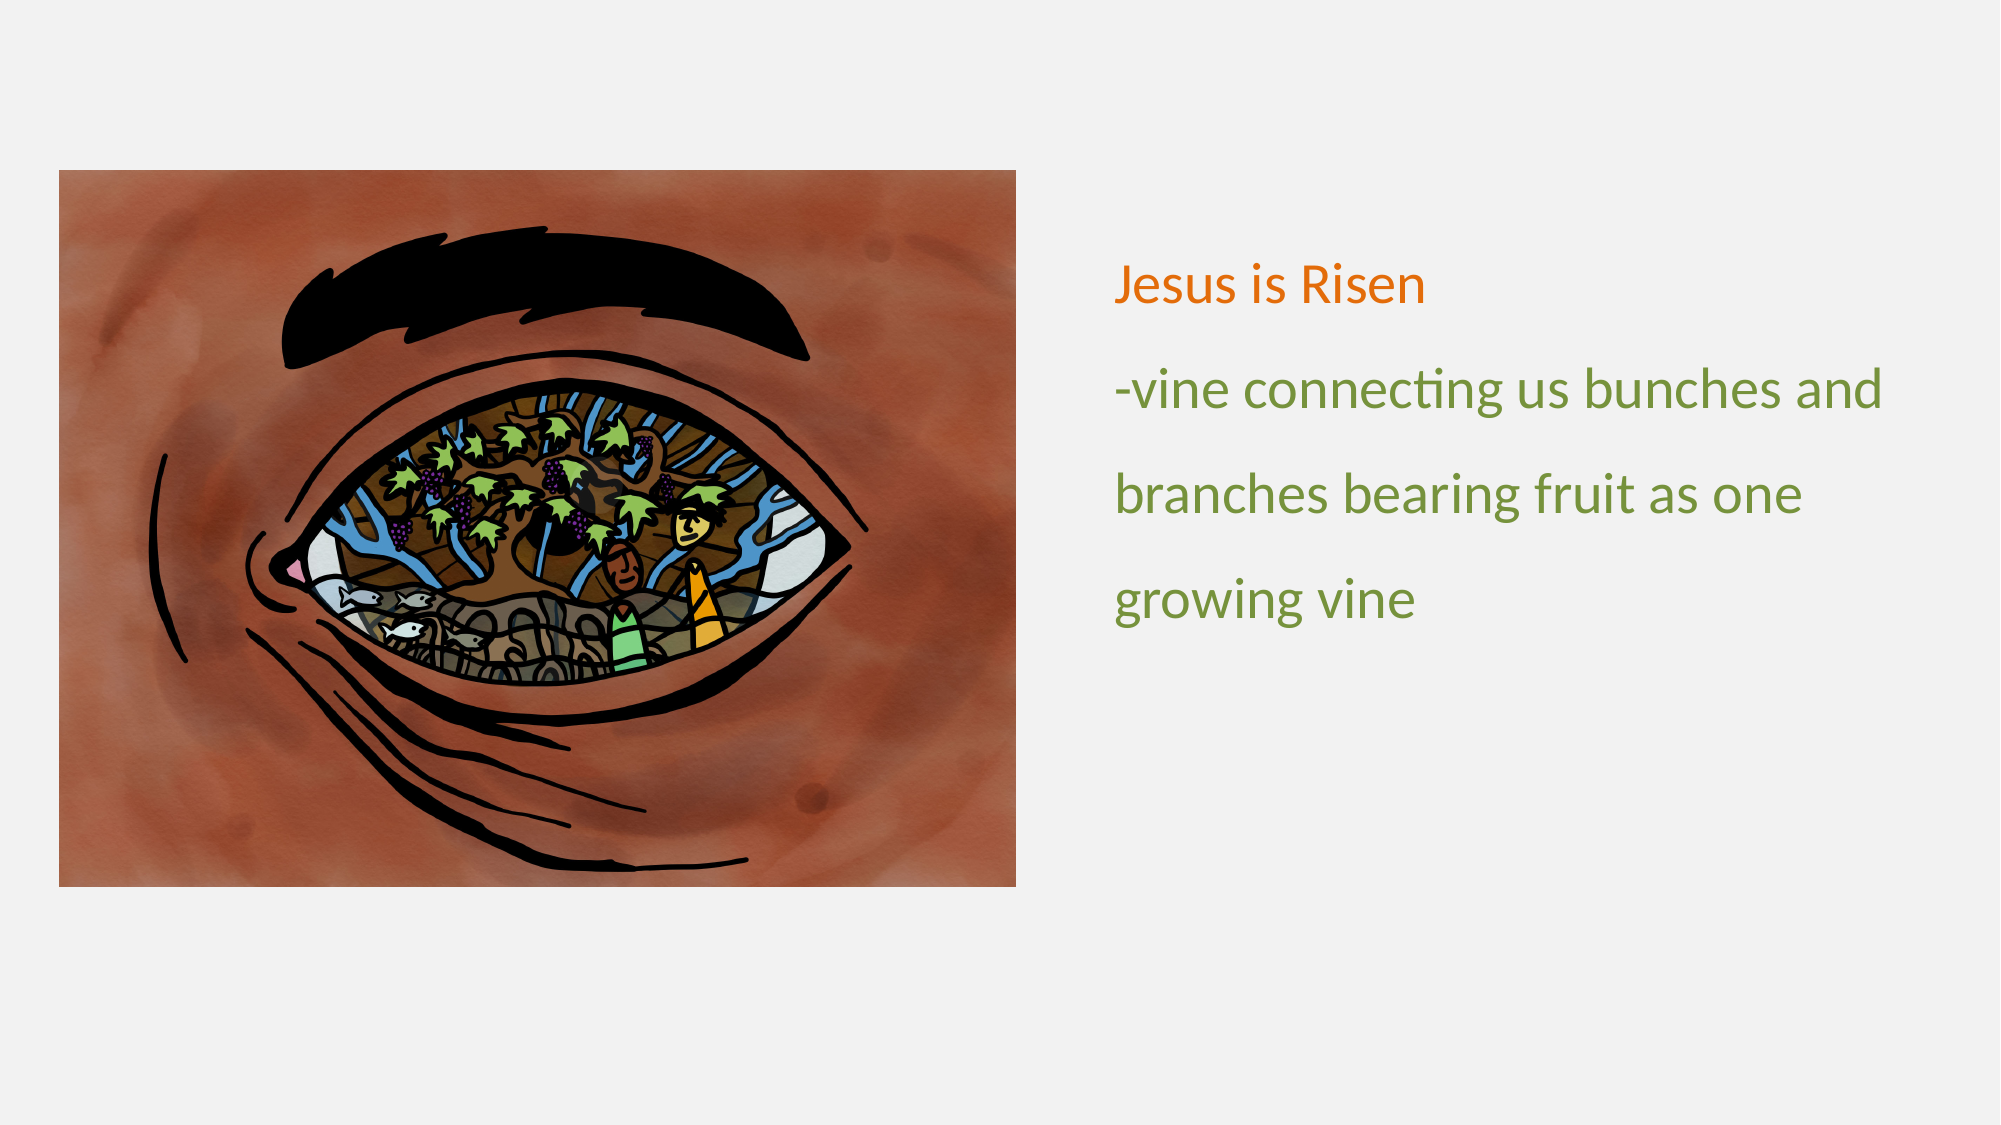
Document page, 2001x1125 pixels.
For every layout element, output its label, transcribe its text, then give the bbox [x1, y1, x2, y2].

picture [59, 170, 1016, 887]
text_box Jesus is Risen -vine connecting us bunches and branches bearing fruit as one growing vine [1099, 202, 1923, 638]
